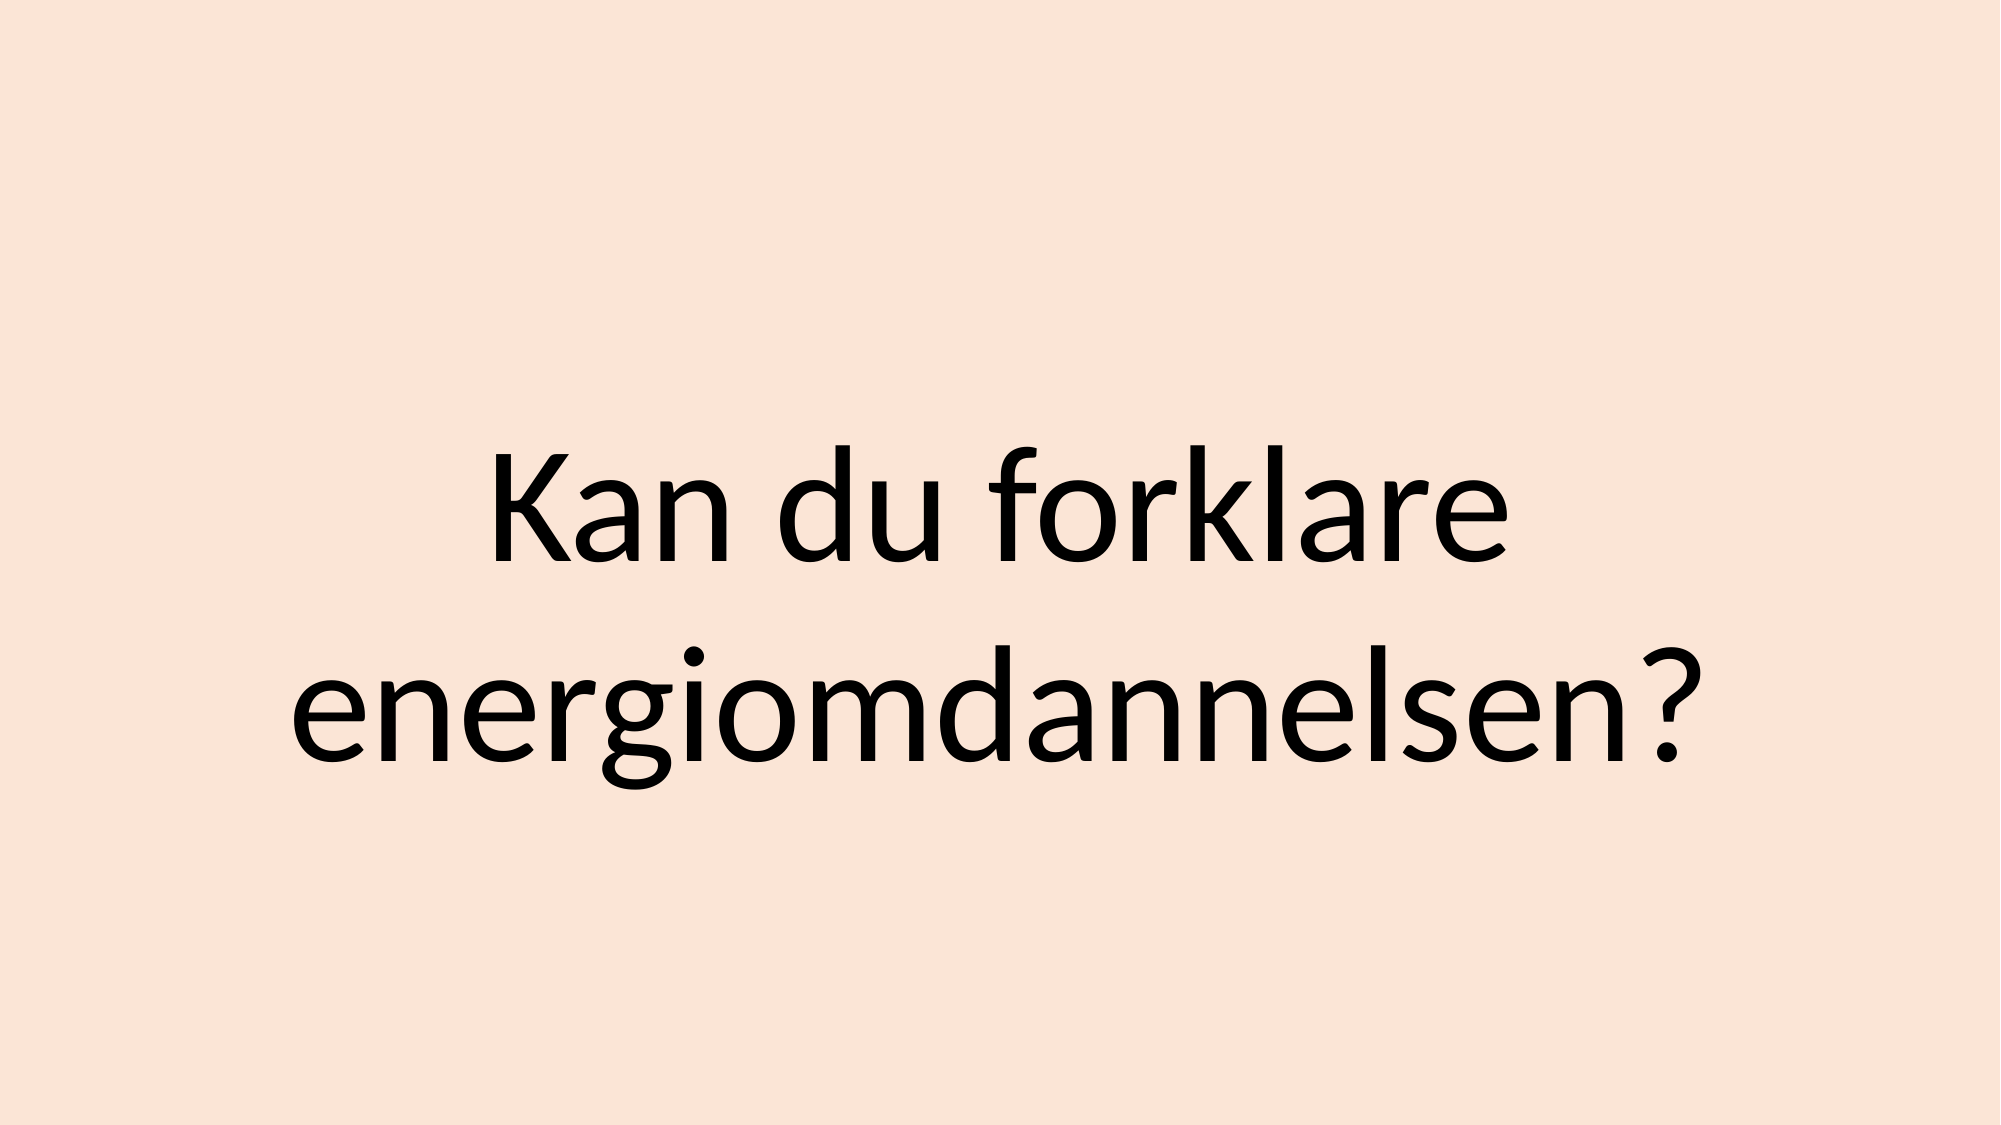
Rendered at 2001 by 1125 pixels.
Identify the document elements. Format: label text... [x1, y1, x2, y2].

text_box Kan du forklare energiomdannelsen? [68, 387, 1932, 803]
